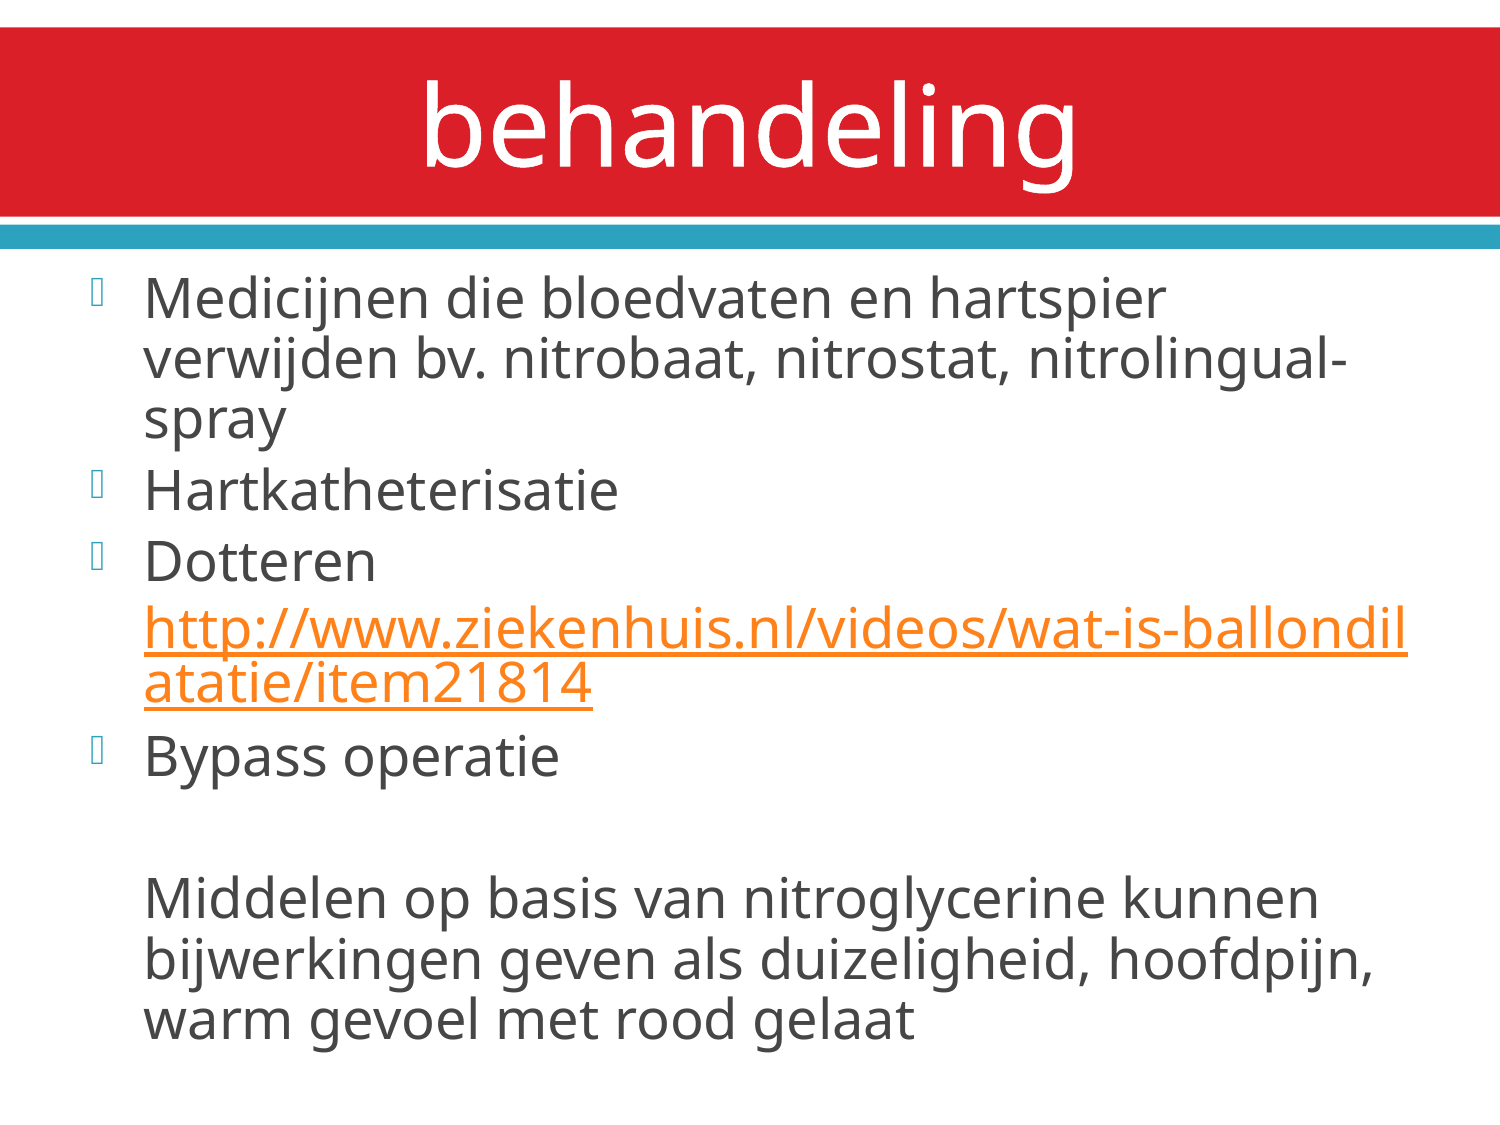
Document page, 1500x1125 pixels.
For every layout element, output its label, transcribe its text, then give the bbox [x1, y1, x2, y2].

title behandeling [75, 29, 1425, 213]
list Medicijnen die bloedvaten en hartspier verwijden bv. nitrobaat, nitrostat, nitrolingual-spray Hartkatheterisatie Dotteren http://www.ziekenhuis.nl/videos/wat-is-ballondilatatie/item21814 Bypass operatie Middelen op basis van nitroglycerine kunnen bijwerkingen geven als duizeligheid, hoofdpijn, warm gevoel met rood gelaat [75, 262, 1425, 1005]
